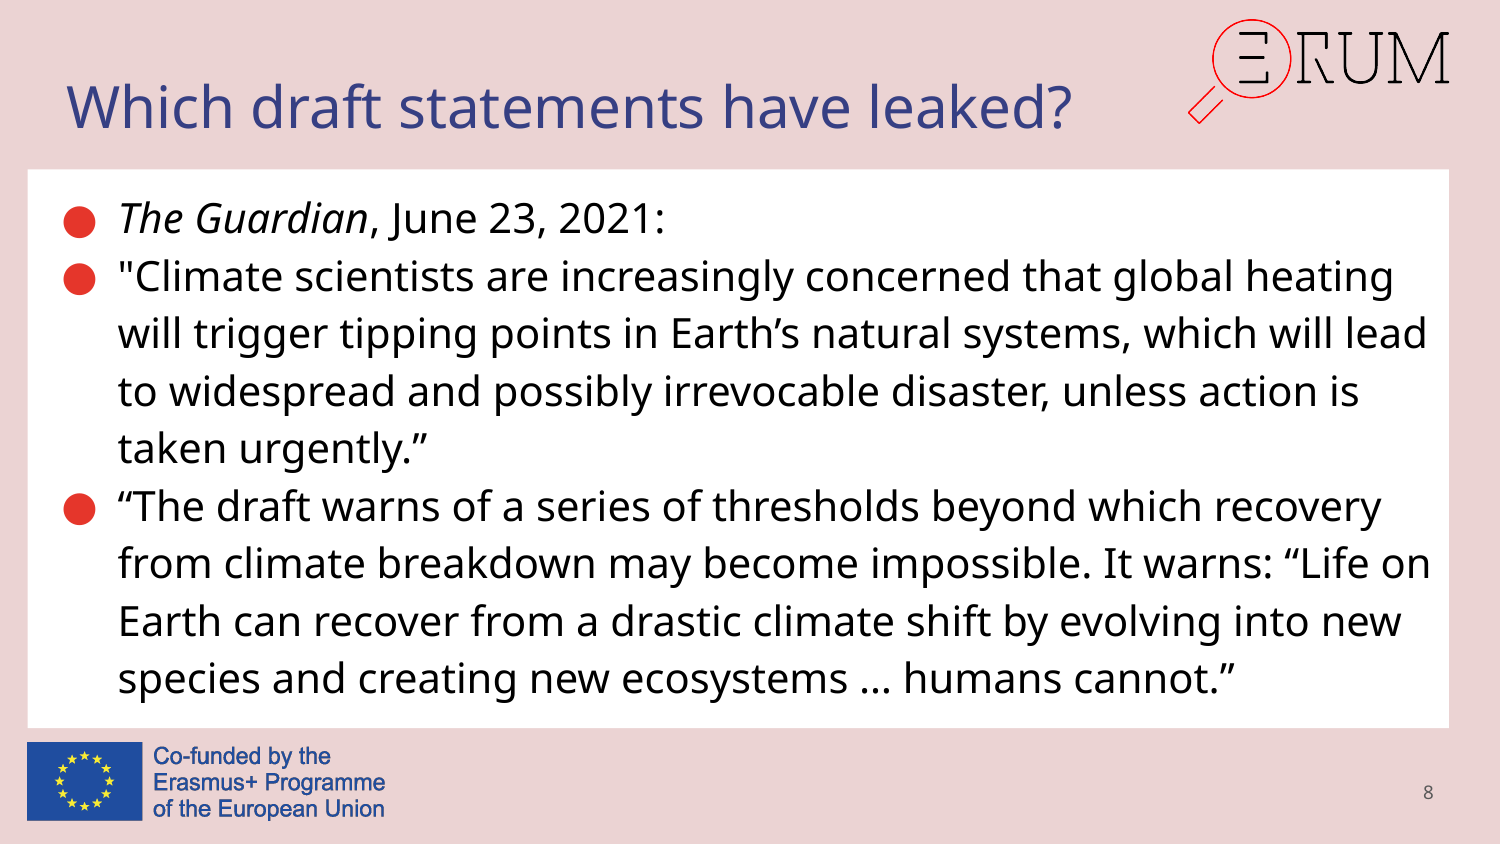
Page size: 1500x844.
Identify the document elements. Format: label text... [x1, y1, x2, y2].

picture [27, 742, 385, 821]
title Which draft statements have leaked? [51, 55, 1168, 150]
picture [1136, 0, 1500, 137]
list The Guardian, June 23, 2021: "Climate scientists are increasingly concerned that global heating will trigger tipping points in Earth’s natural systems, which will lead to widespread and possibly irrevocable disaster, unless action is taken urgently.” “The draft warns of a series of thresholds beyond which recovery from climate breakdown may become impossible. It warns: “Life on Earth can recover from a drastic climate shift by evolving into new species and creating new ecosystems … humans cannot.” [27, 169, 1449, 729]
slide_number 8 [1358, 761, 1449, 826]
